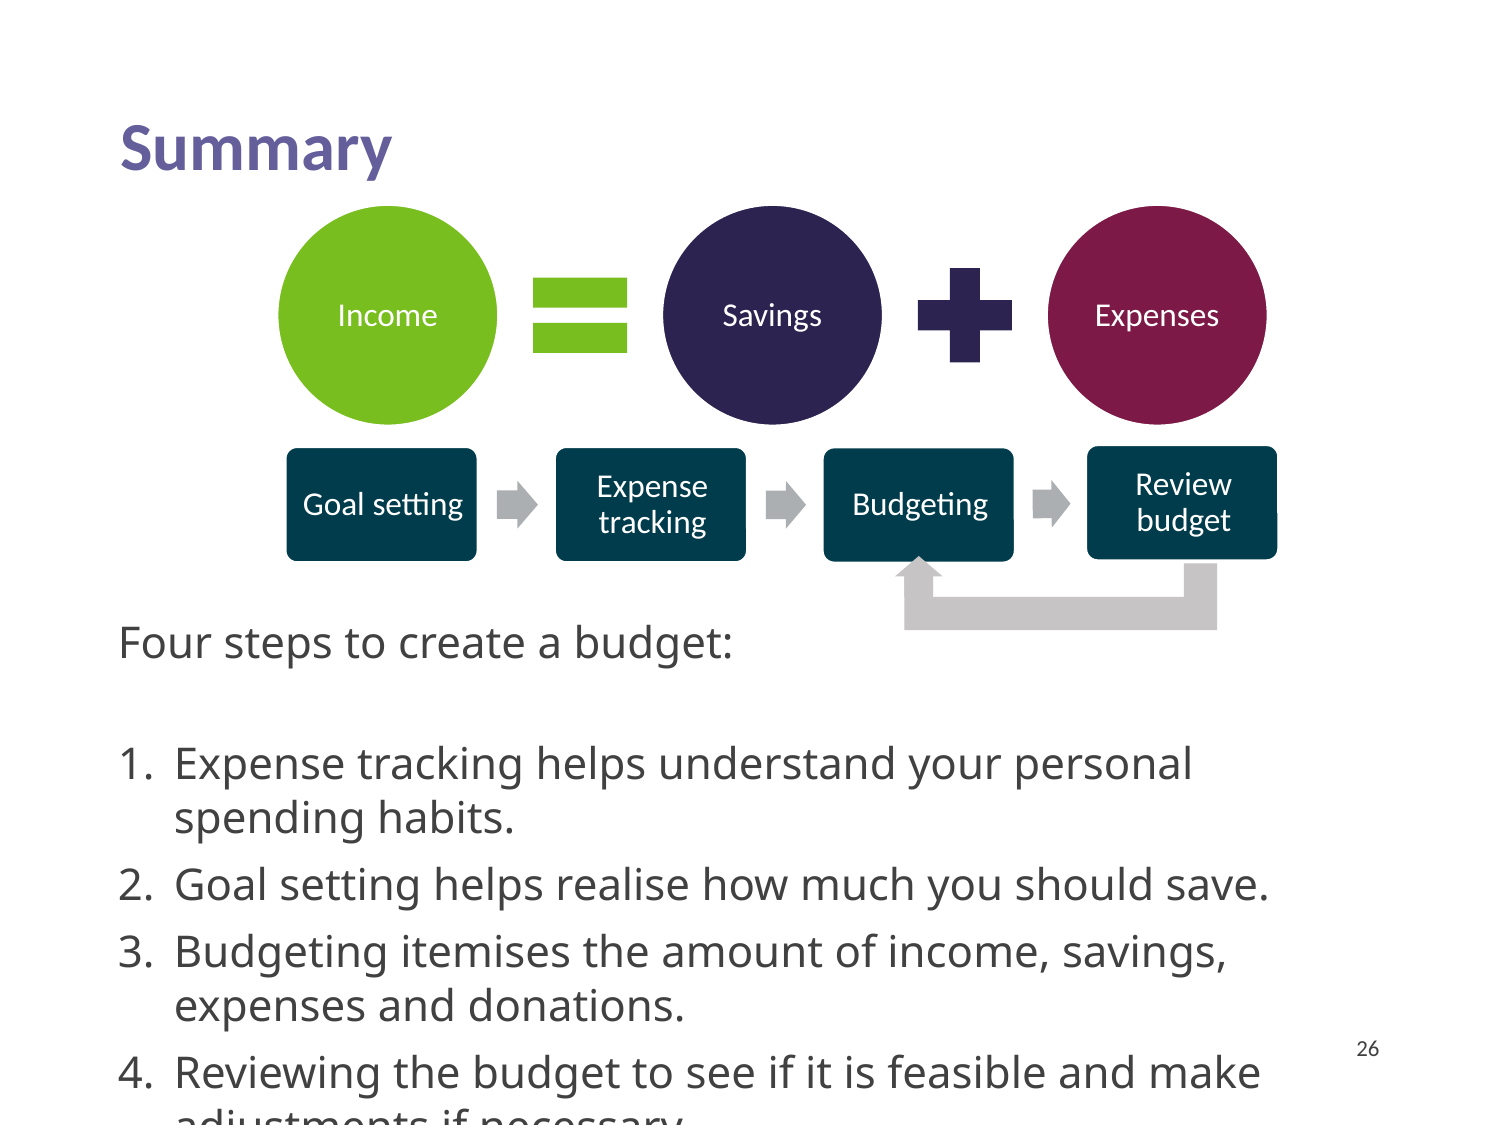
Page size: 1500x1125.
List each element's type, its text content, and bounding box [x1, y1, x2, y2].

list Summary [119, 113, 1382, 225]
slide_number 26 [1353, 1035, 1381, 1062]
list Four steps to create a budget: Expense tracking helps understand your personal spending habits. Goal setting helps realise how much you should save. Budgeting itemises the amount of income, savings, expenses and donations. Reviewing the budget to see if it is feasible and make adjustments if necessary. [117, 613, 1378, 953]
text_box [894, 555, 1218, 631]
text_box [285, 338, 1286, 839]
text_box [188, 204, 1357, 426]
